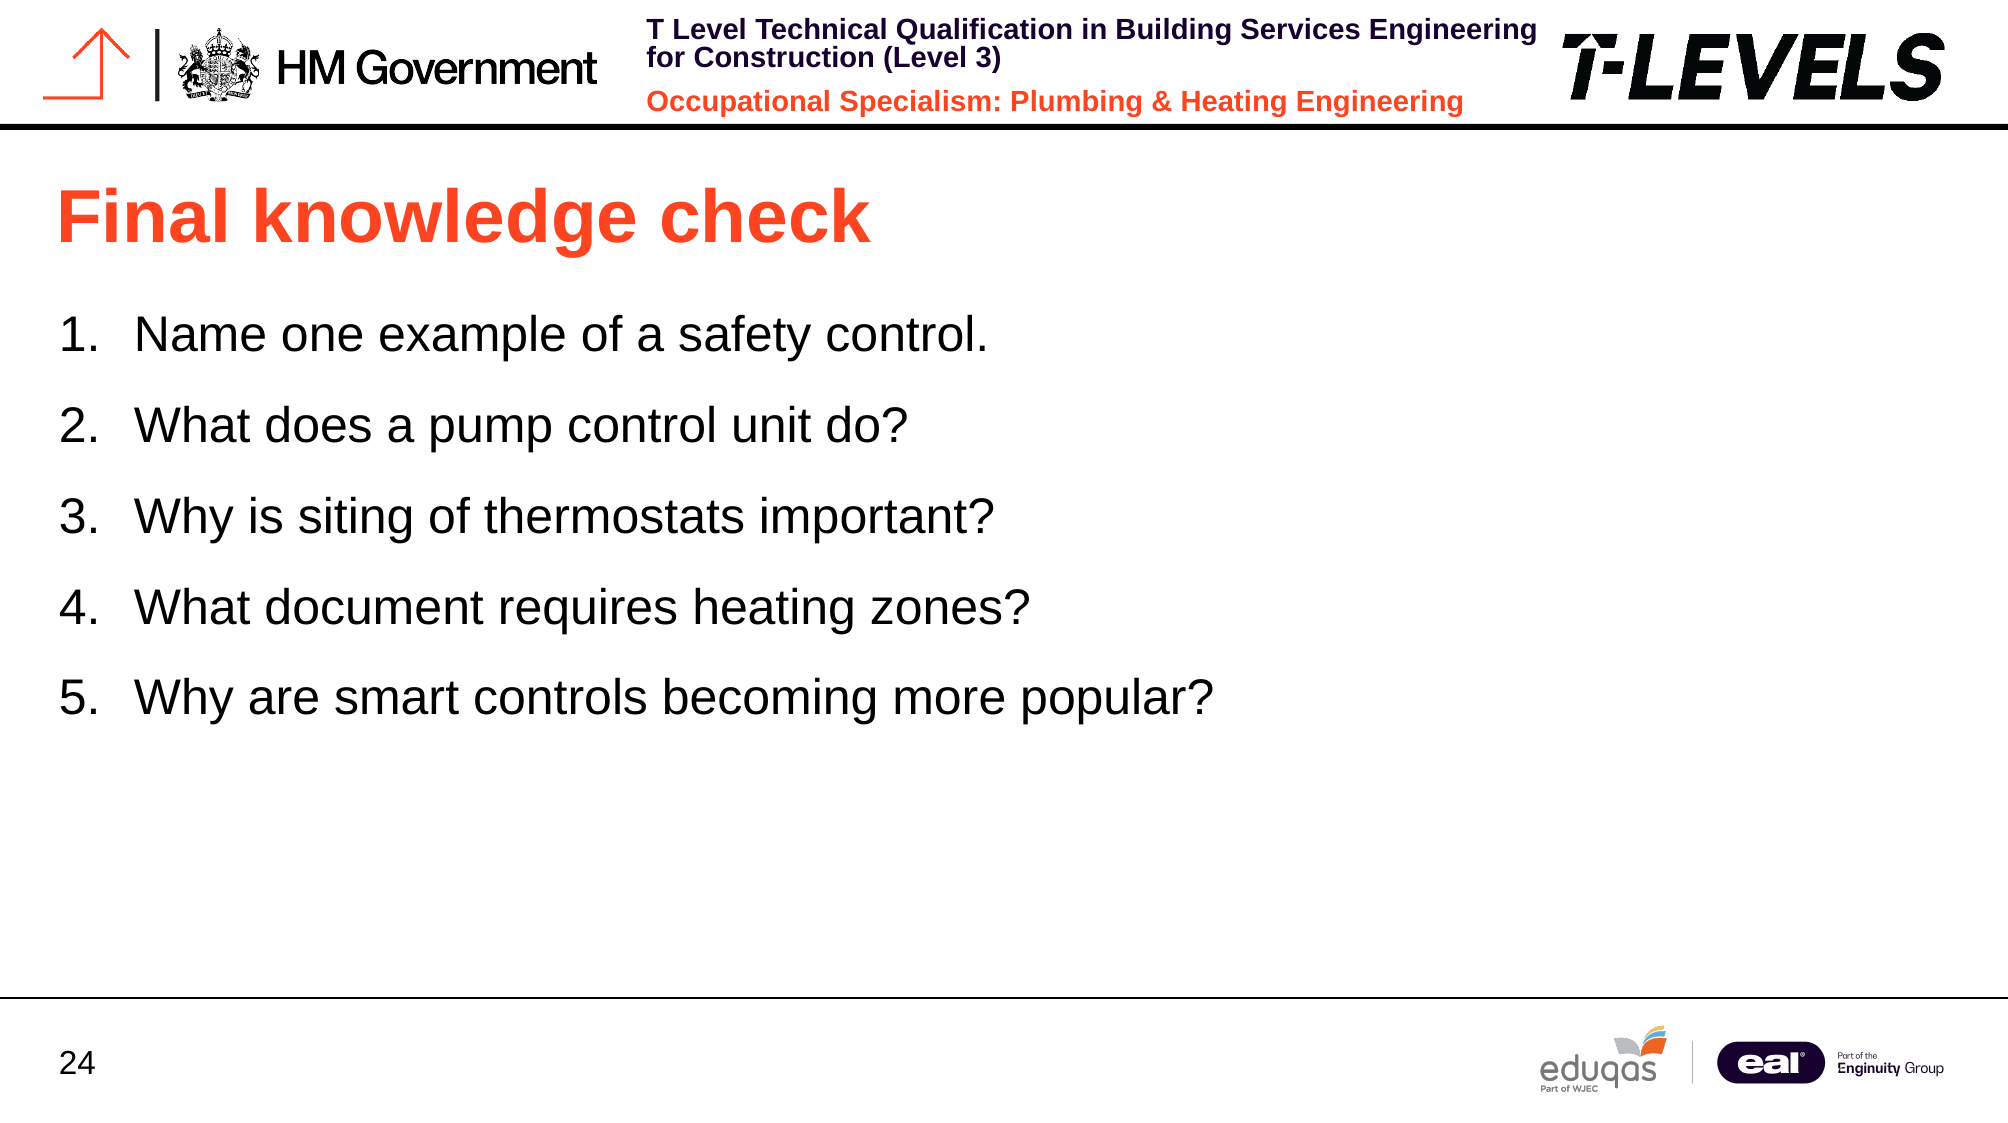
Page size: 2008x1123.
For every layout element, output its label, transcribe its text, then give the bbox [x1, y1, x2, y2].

list Name one example of a safety control. What does a pump control unit do? Why is siting of thermostats important? What document requires heating zones? Why are smart controls becoming more popular? [59, 295, 1951, 978]
title Final knowledge check [41, 111, 1949, 314]
picture [155, 28, 597, 102]
picture [1543, 25, 1964, 108]
picture [38, 27, 136, 100]
picture [1535, 1021, 1949, 1097]
